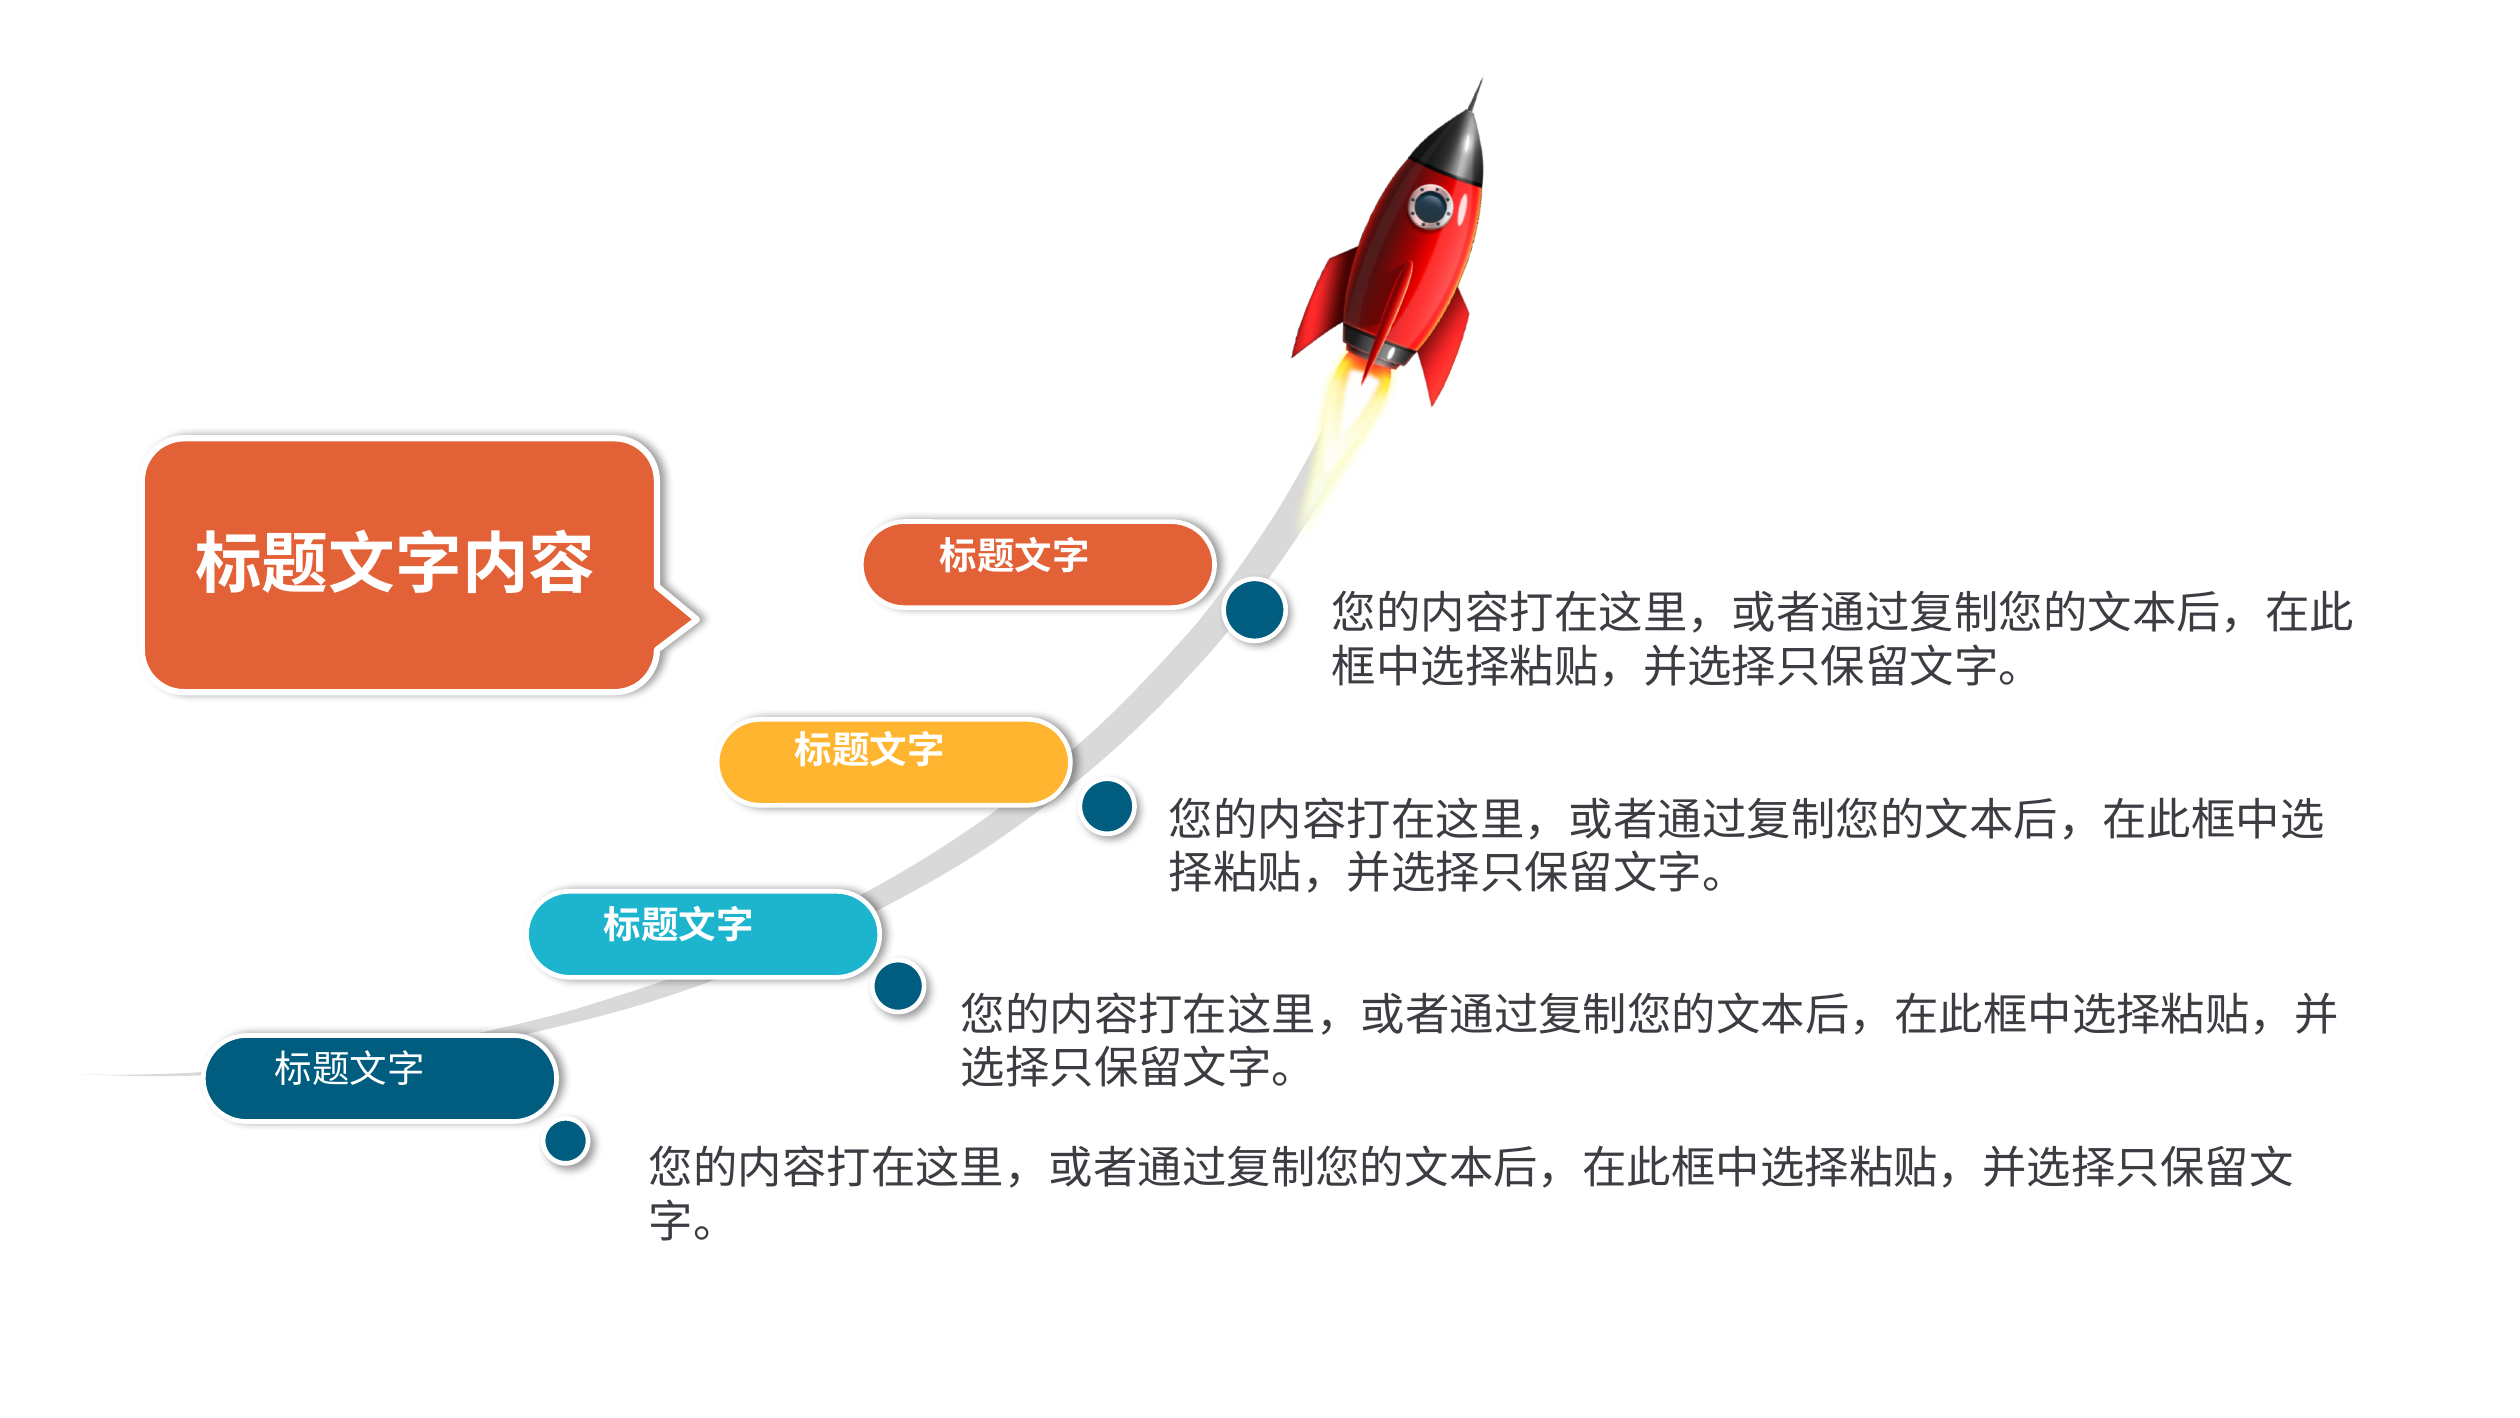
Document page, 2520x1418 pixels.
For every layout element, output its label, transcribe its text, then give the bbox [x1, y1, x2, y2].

text_box [1079, 778, 1135, 834]
text_box [526, 891, 880, 978]
text_box 您的内容打在这里，或者通过复制您的文本后，在此框中选择粘贴，并选择只保留文字。 [1317, 576, 2383, 699]
text_box [1080, 532, 1293, 777]
picture [1224, 45, 1556, 573]
text_box 您的内容打在这里，或者通过复制您的文本后，在此框中选择粘贴，并选择只保留文字。 [945, 978, 2383, 1100]
text_box 标题文字 [259, 1038, 440, 1098]
text_box 您的内容打在这里，或者通过复制您的文本后，在此框中选择粘贴，并选择只保留文字。 [634, 1131, 2330, 1254]
text_box [868, 810, 1040, 907]
text_box [78, 1072, 203, 1077]
text_box [861, 521, 1215, 608]
text_box [872, 960, 925, 1013]
text_box [717, 719, 1071, 806]
text_box [203, 1035, 557, 1122]
text_box [1223, 578, 1286, 641]
text_box 您的内容打在这里，或者通过复制您的文本后，在此框中选择粘贴，并选择只保留文字。 [1154, 783, 2383, 906]
text_box 标题文字内容 [156, 513, 635, 608]
text_box [501, 983, 706, 1032]
text_box 标题文字 [924, 524, 1105, 584]
text_box [543, 1118, 589, 1164]
text_box [141, 438, 697, 693]
text_box 标题文字 [589, 893, 769, 954]
text_box 标题文字 [779, 718, 960, 779]
